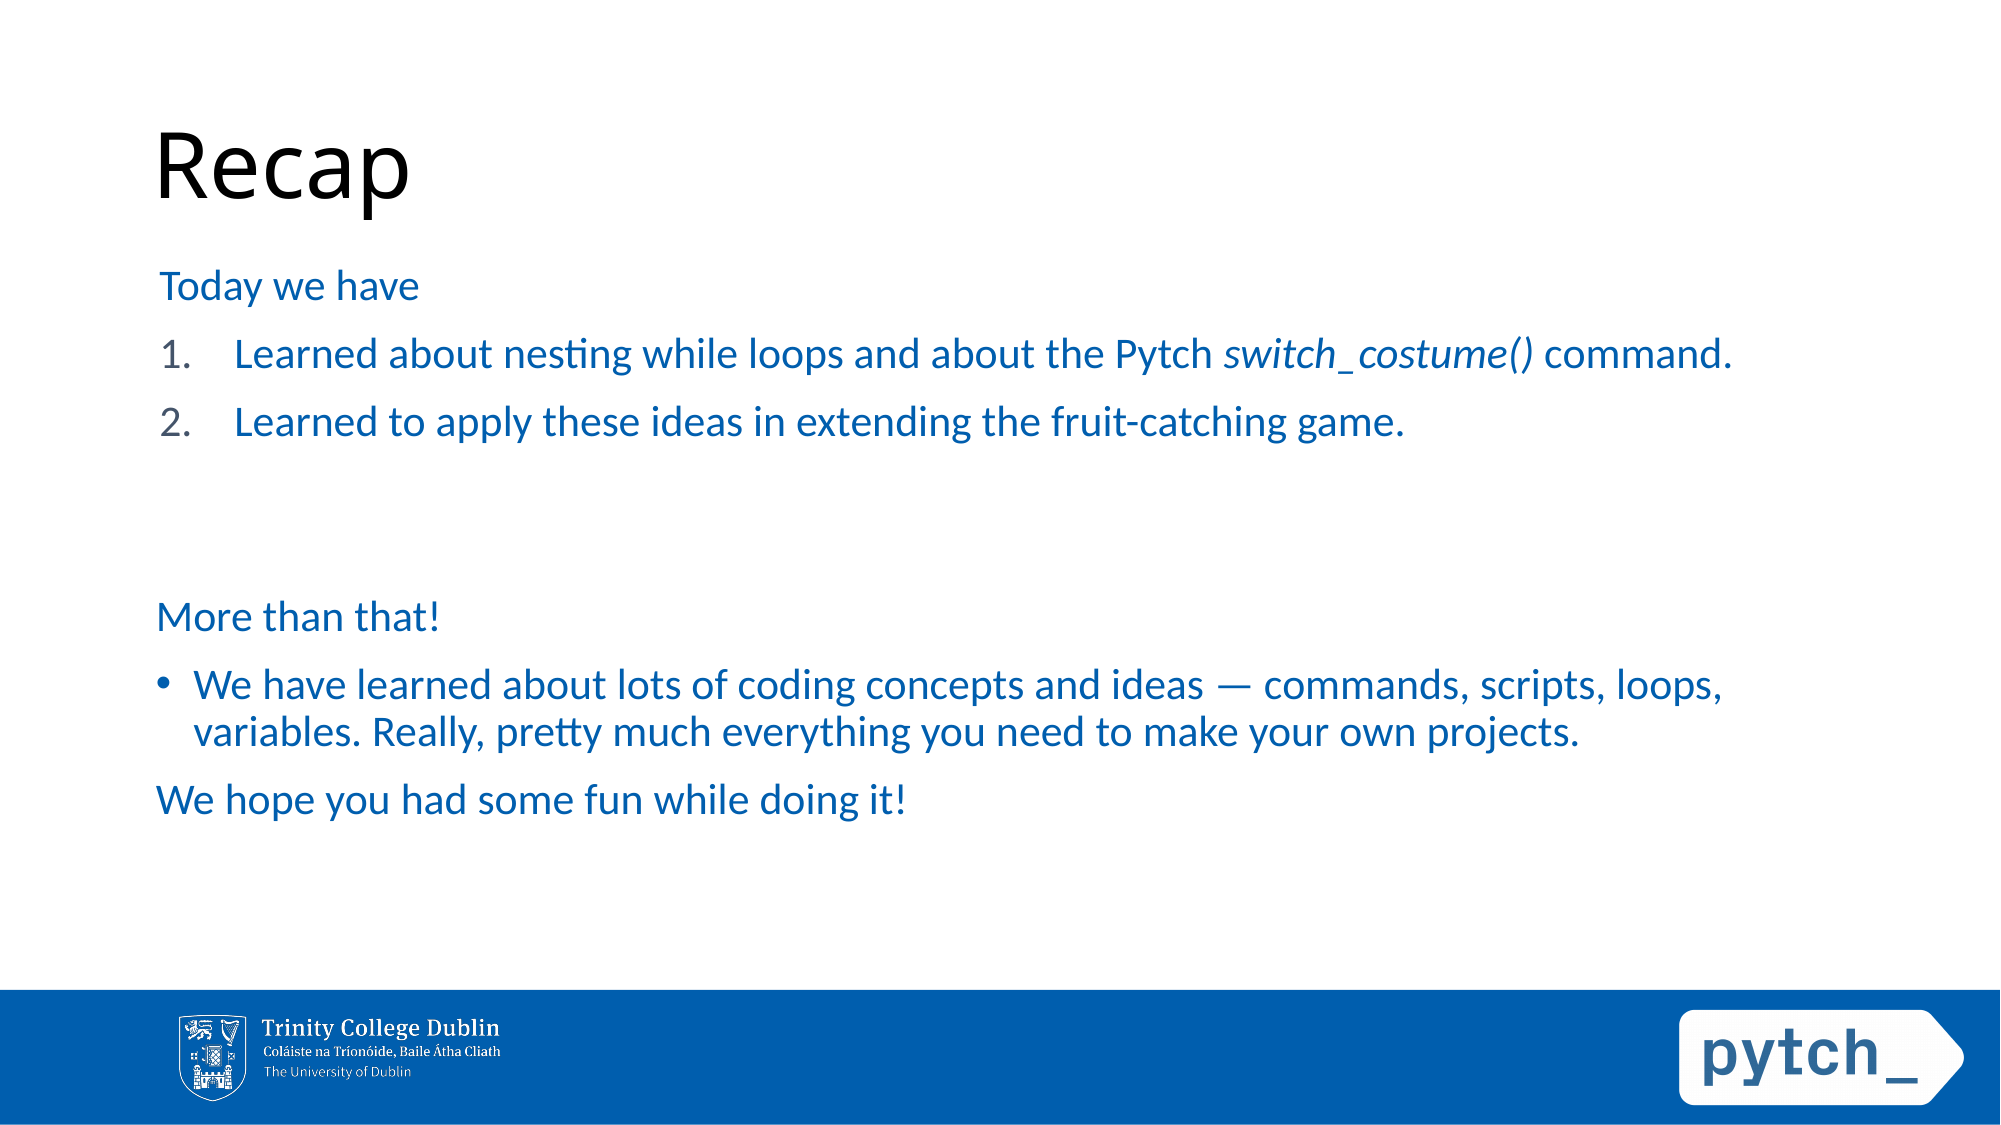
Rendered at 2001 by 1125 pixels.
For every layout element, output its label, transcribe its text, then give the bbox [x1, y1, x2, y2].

title Recap [137, 59, 1863, 278]
picture [1590, 894, 2001, 1125]
list Today we have Learned about nesting while loops and about the Pytch switch_costume() command. Learned to apply these ideas in extending the fruit-catching game. [144, 255, 1863, 539]
picture [178, 1014, 502, 1102]
text_box More than that! We have learned about lots of coding concepts and ideas — commands, scripts, loops, variables. Really, pretty much everything you need to make your own projects. We hope you had some fun while doing it! [140, 585, 1859, 869]
